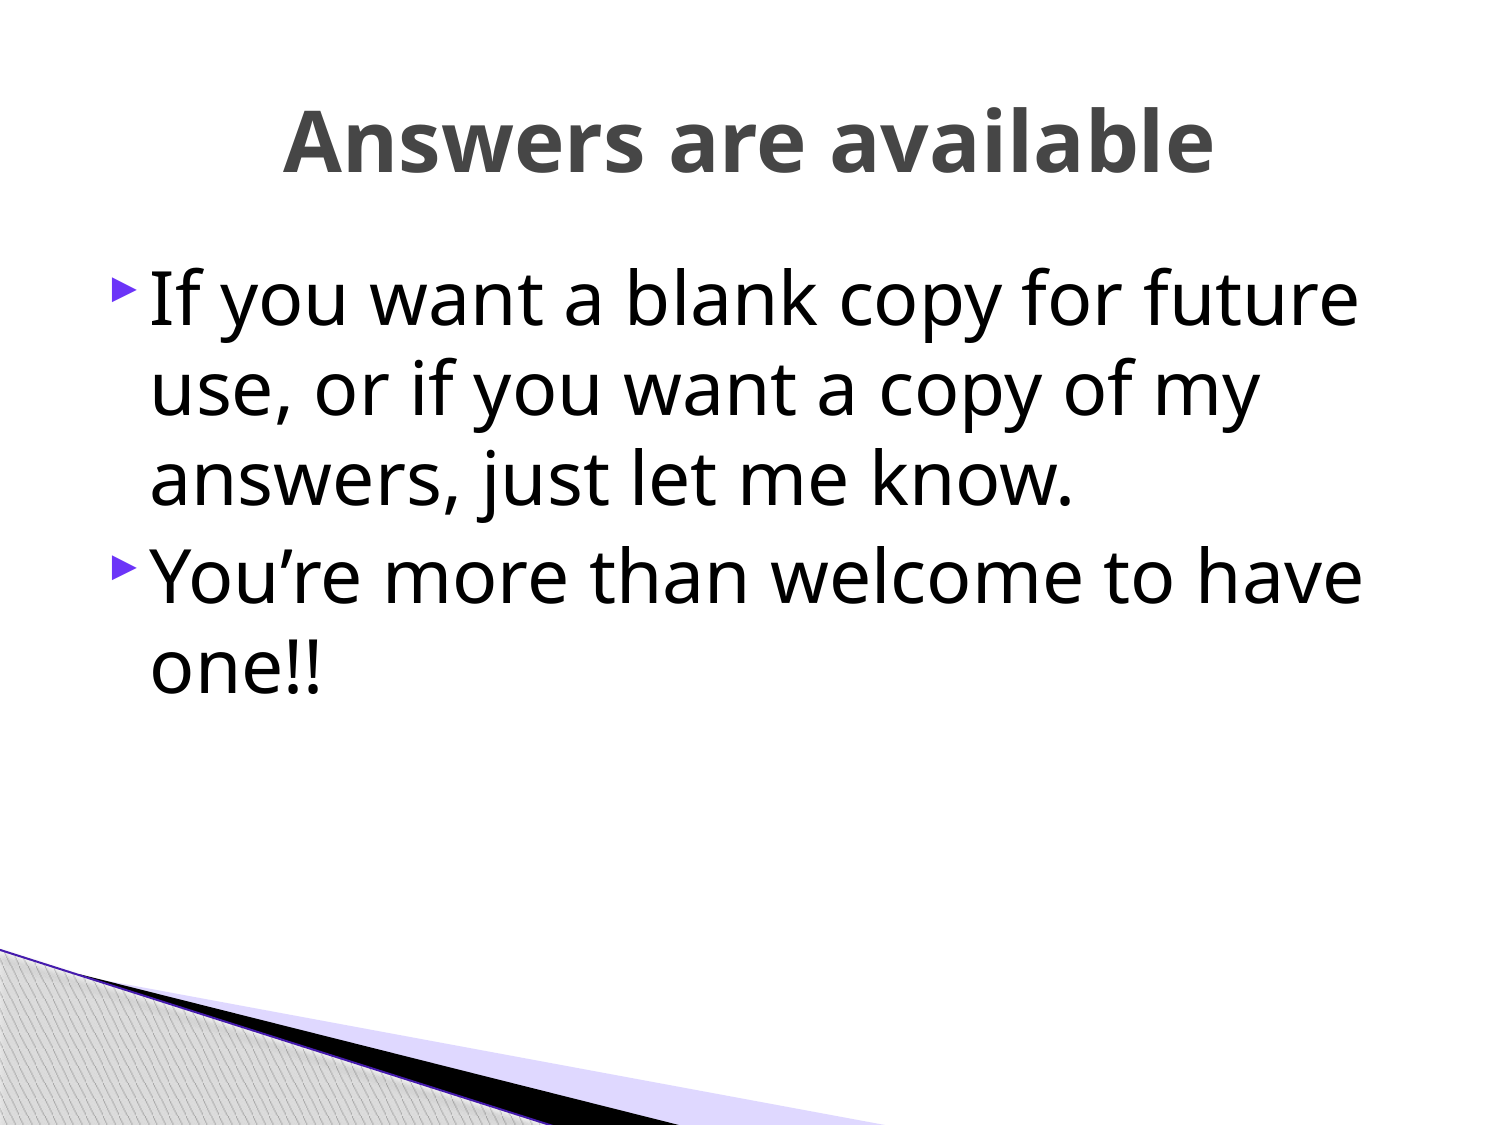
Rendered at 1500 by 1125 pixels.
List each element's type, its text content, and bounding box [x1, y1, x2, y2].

list If you want a blank copy for future use, or if you want a copy of my answers, just let me know. You’re more than welcome to have one!! [75, 243, 1425, 986]
title Answers are available [75, 45, 1425, 233]
